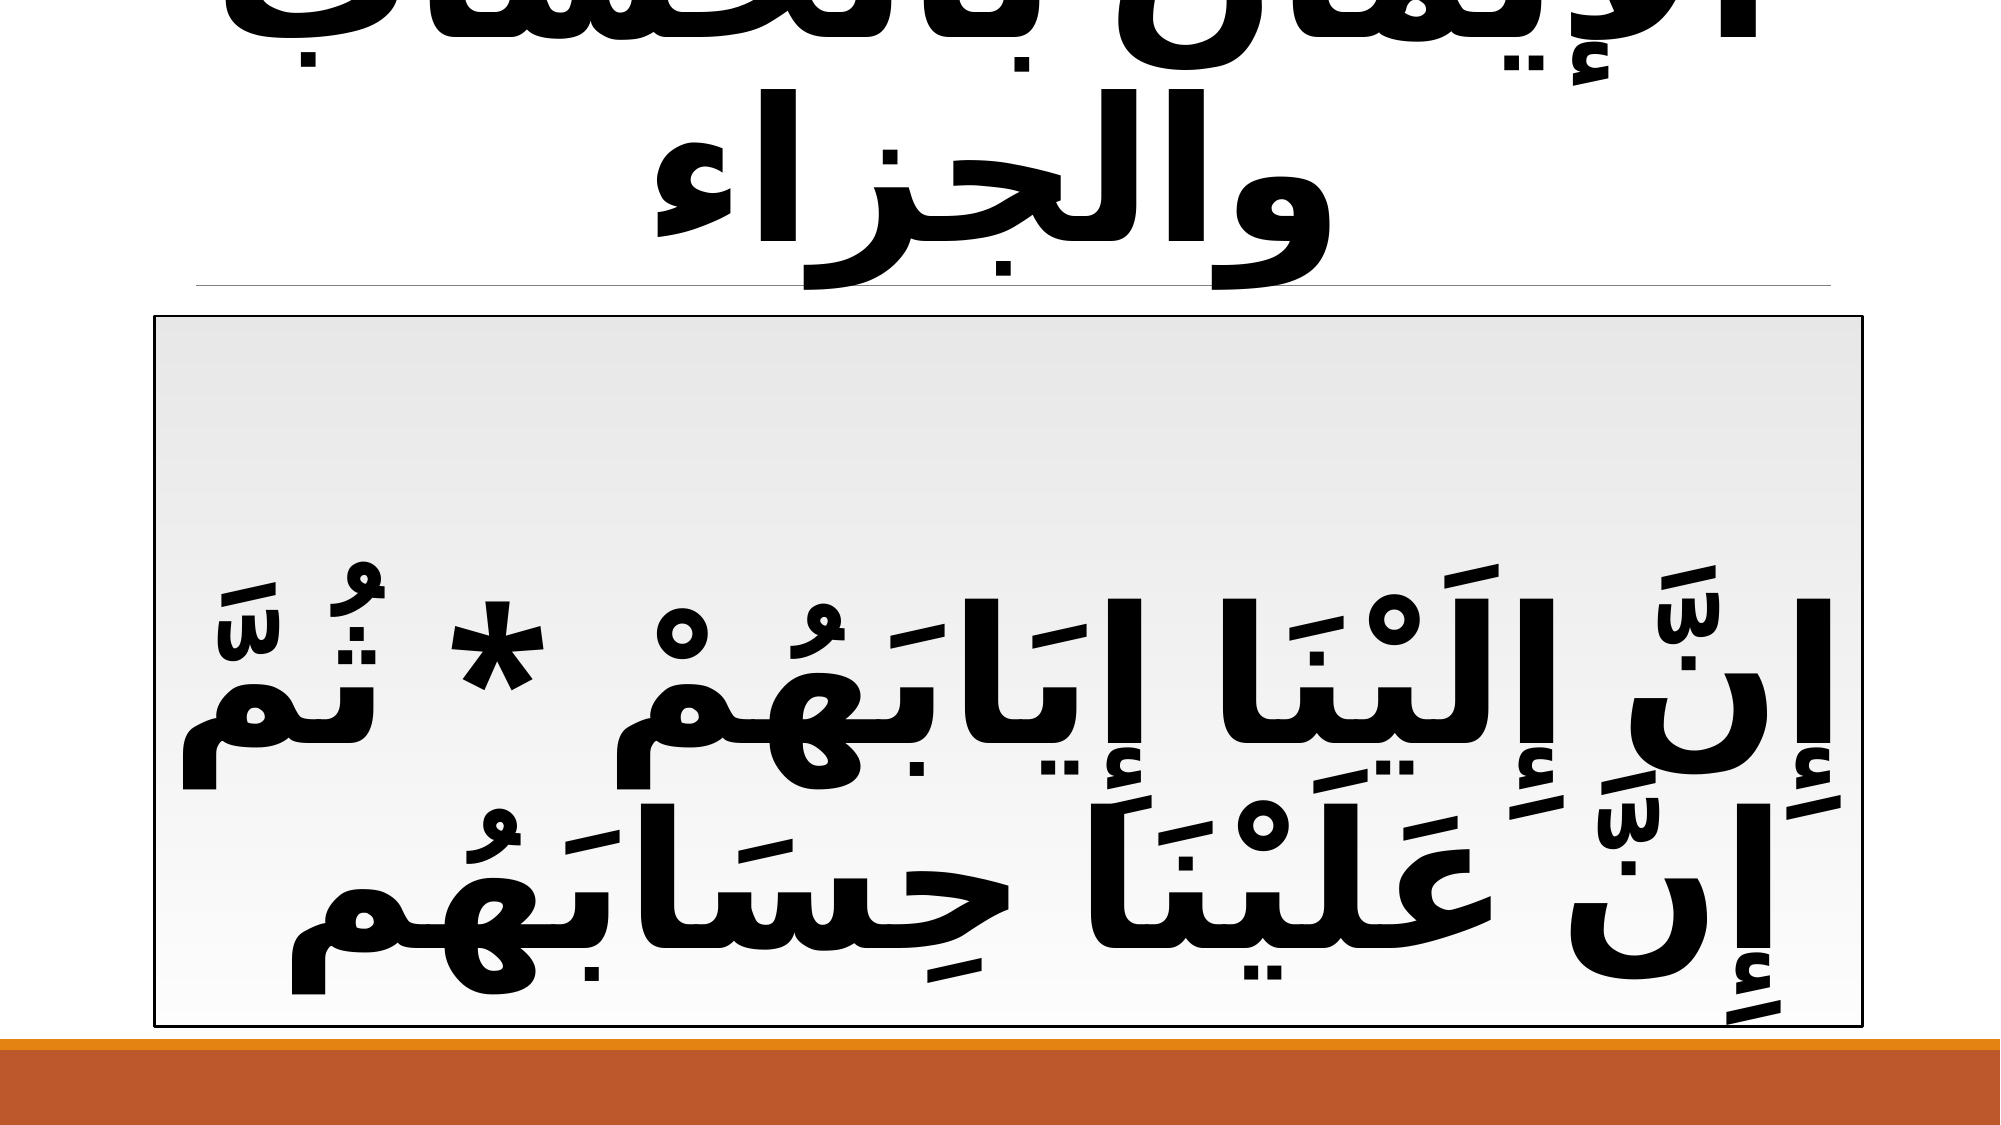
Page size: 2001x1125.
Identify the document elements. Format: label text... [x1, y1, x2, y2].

title الإيمان بالحساب والجزاء [46, 44, 1942, 290]
list إِنَّ إِلَيْنَا إِيَابَهُمْ * ثُمَّ إِنَّ عَلَيْنَا حِسَابَهُم [153, 315, 1864, 1028]
